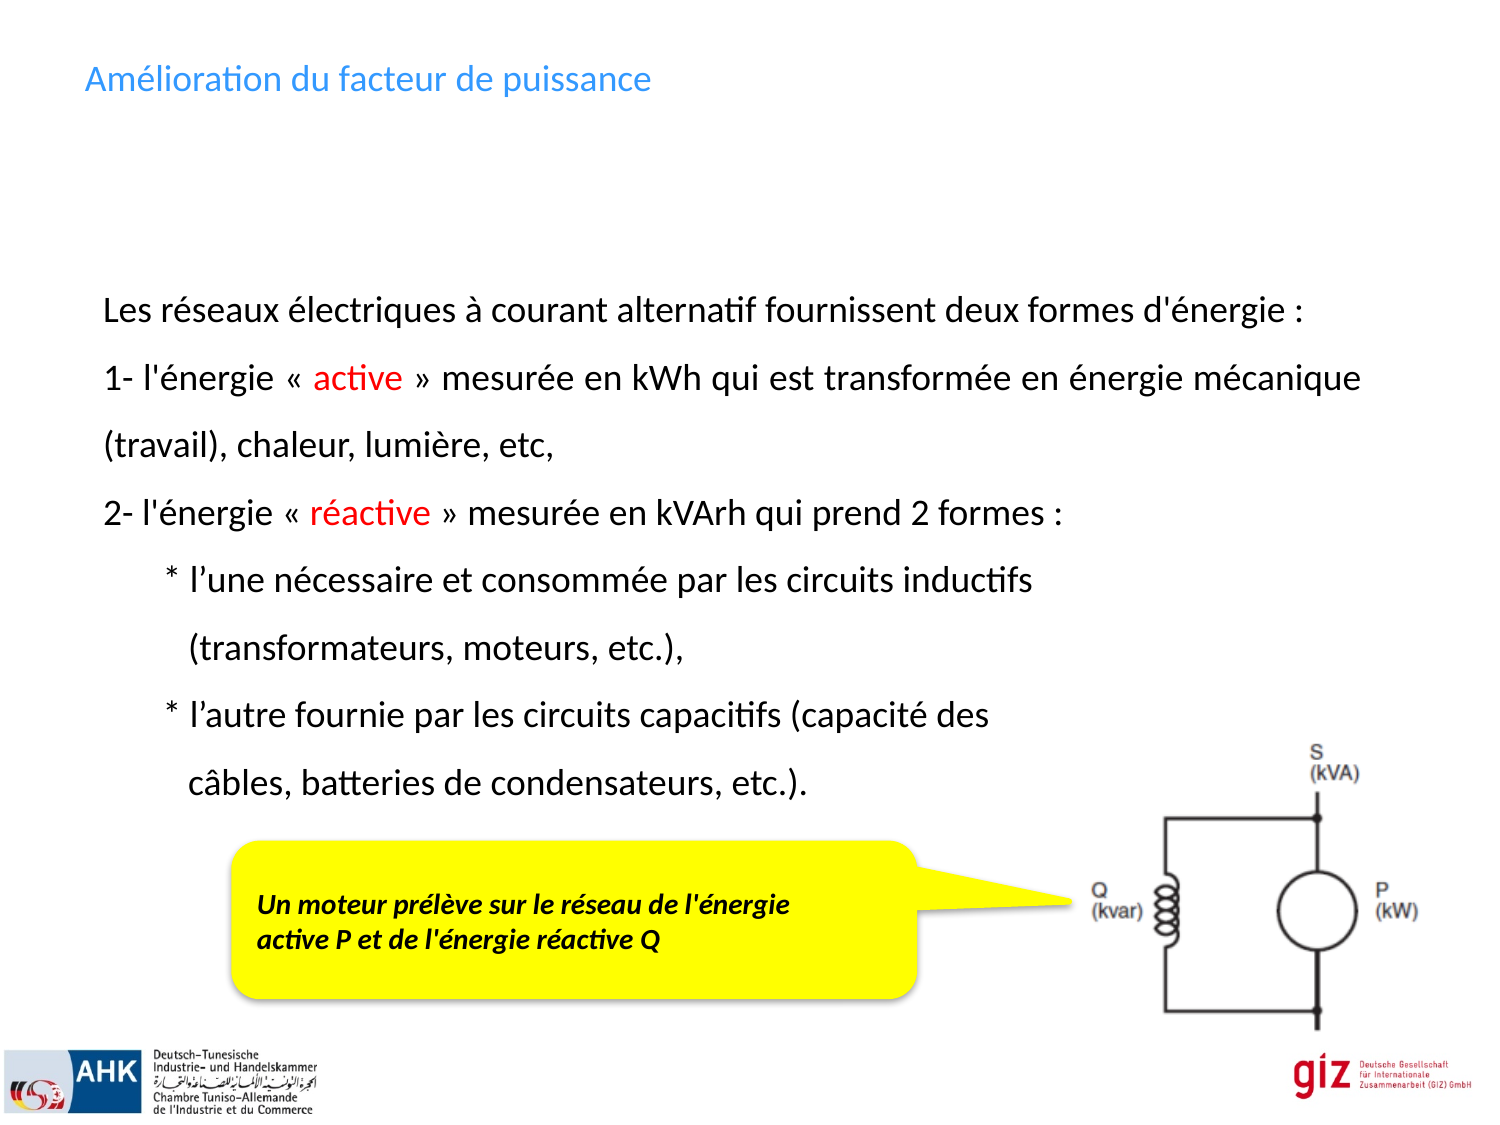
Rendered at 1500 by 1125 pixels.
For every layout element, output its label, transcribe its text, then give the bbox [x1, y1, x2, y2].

text_box Un moteur prélève sur le réseau de l'énergie active P et de l'énergie réactive Q [231, 840, 1072, 1000]
text_box Amélioration du facteur de puissance [70, 46, 985, 107]
picture [3, 1049, 317, 1114]
text_box Les réseaux électriques à courant alternatif fournissent deux formes d'énergie : 1- l'énergie « active » mesurée en kWh qui est transformée en énergie mécanique (travail), chaleur, lumière, etc, 2- l'énergie « réactive » mesurée en kVArh qui prend 2 formes : * l’une nécessaire et consommée par les circuits inductifs (transformateurs, moteurs, etc.), * l’autre fournie par les circuits capacitifs (capacité des câbles, batteries de condensateurs, etc.). [88, 255, 1378, 811]
picture [1077, 737, 1500, 1125]
